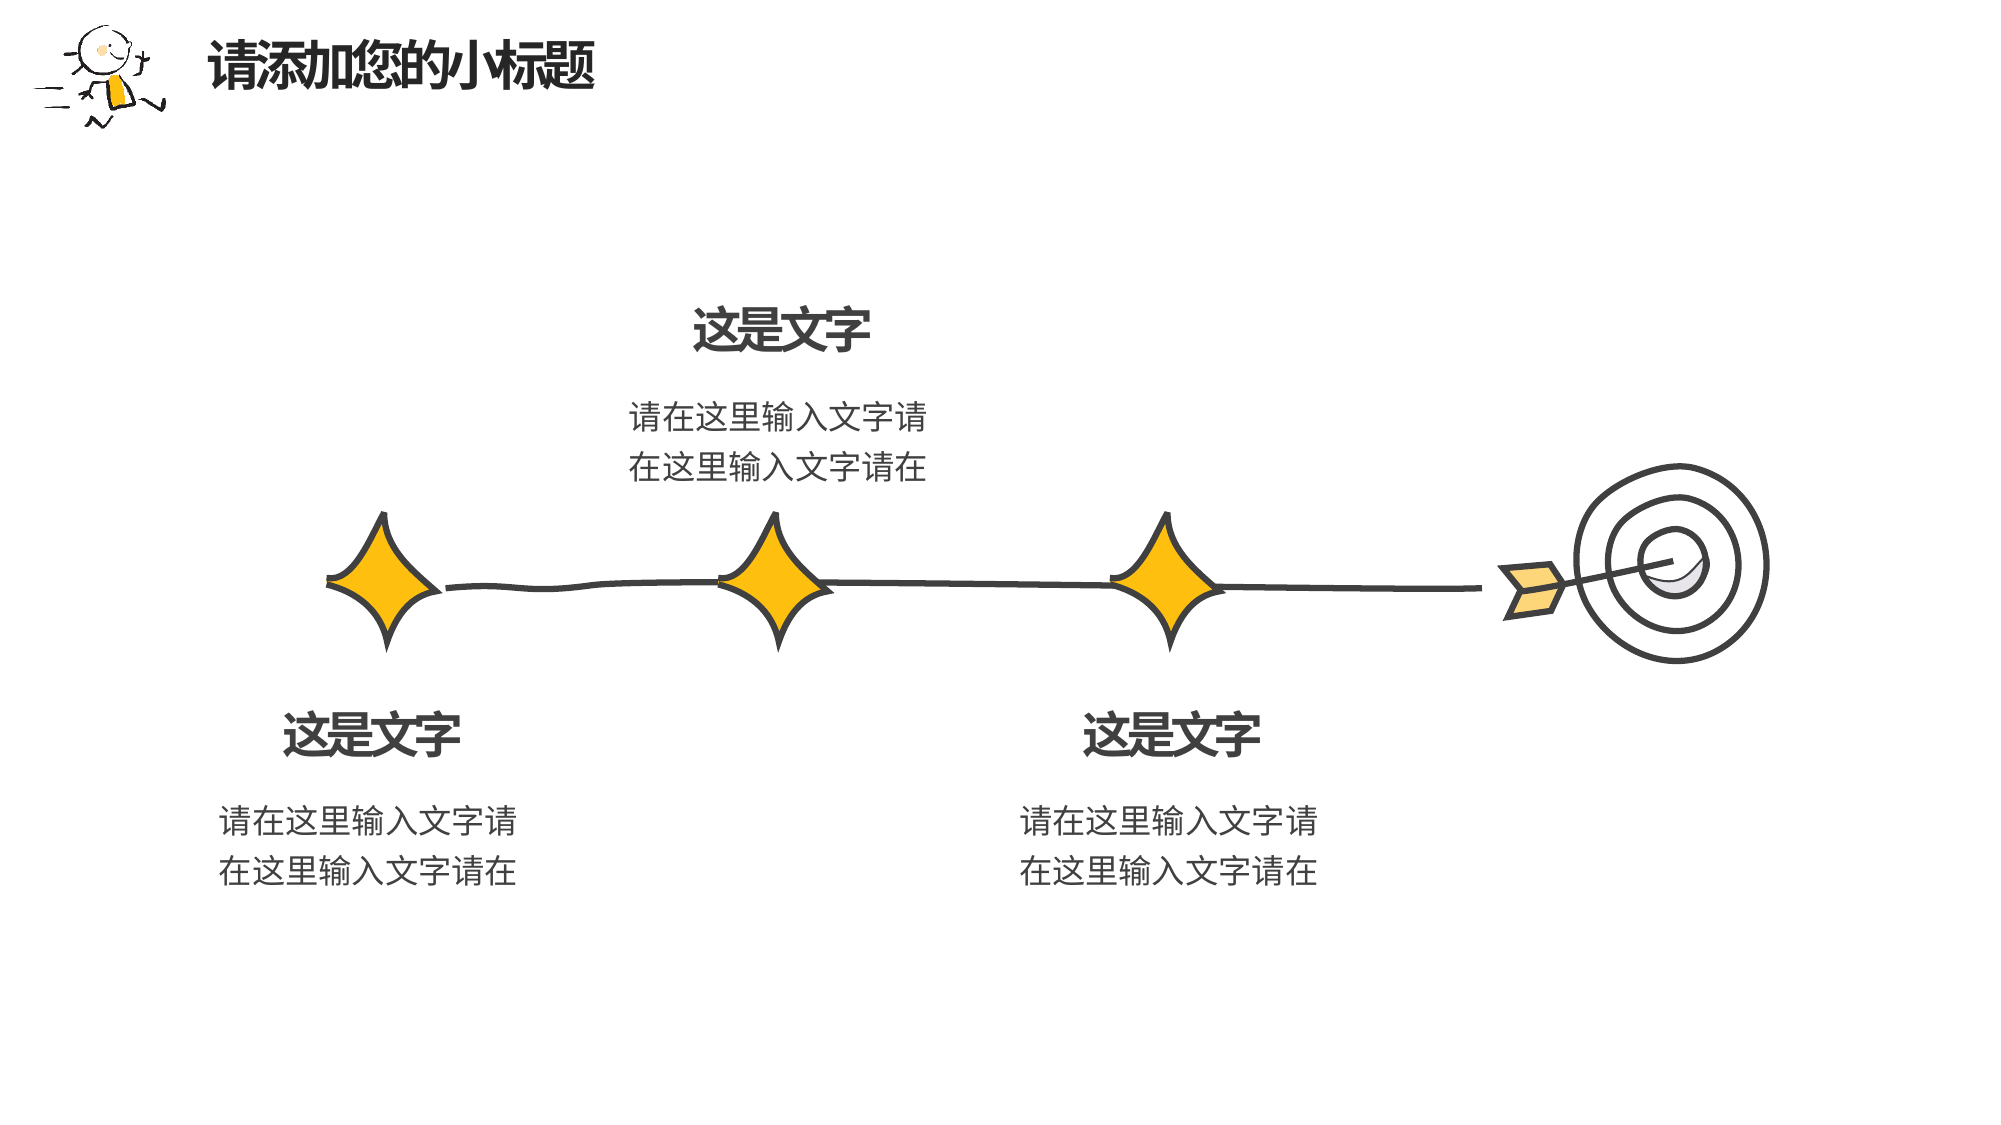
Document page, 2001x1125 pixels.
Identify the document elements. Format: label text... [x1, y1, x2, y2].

text_box 这是文字 [248, 695, 497, 771]
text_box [1527, 451, 1761, 687]
text_box [1109, 512, 1220, 642]
text_box [718, 512, 828, 642]
picture [19, 17, 176, 140]
text_box 请在这里输入文字请在这里输入文字请在 [614, 378, 952, 494]
text_box 请添加您的小标题 [191, 23, 612, 104]
text_box 请在这里输入文字请在这里输入文字请在 [204, 783, 542, 898]
text_box [326, 512, 437, 642]
text_box [445, 582, 729, 590]
text_box [819, 582, 1121, 589]
text_box 请在这里输入文字请在这里输入文字请在 [1004, 783, 1342, 898]
text_box 这是文字 [658, 291, 907, 366]
text_box 这是文字 [1048, 695, 1298, 771]
